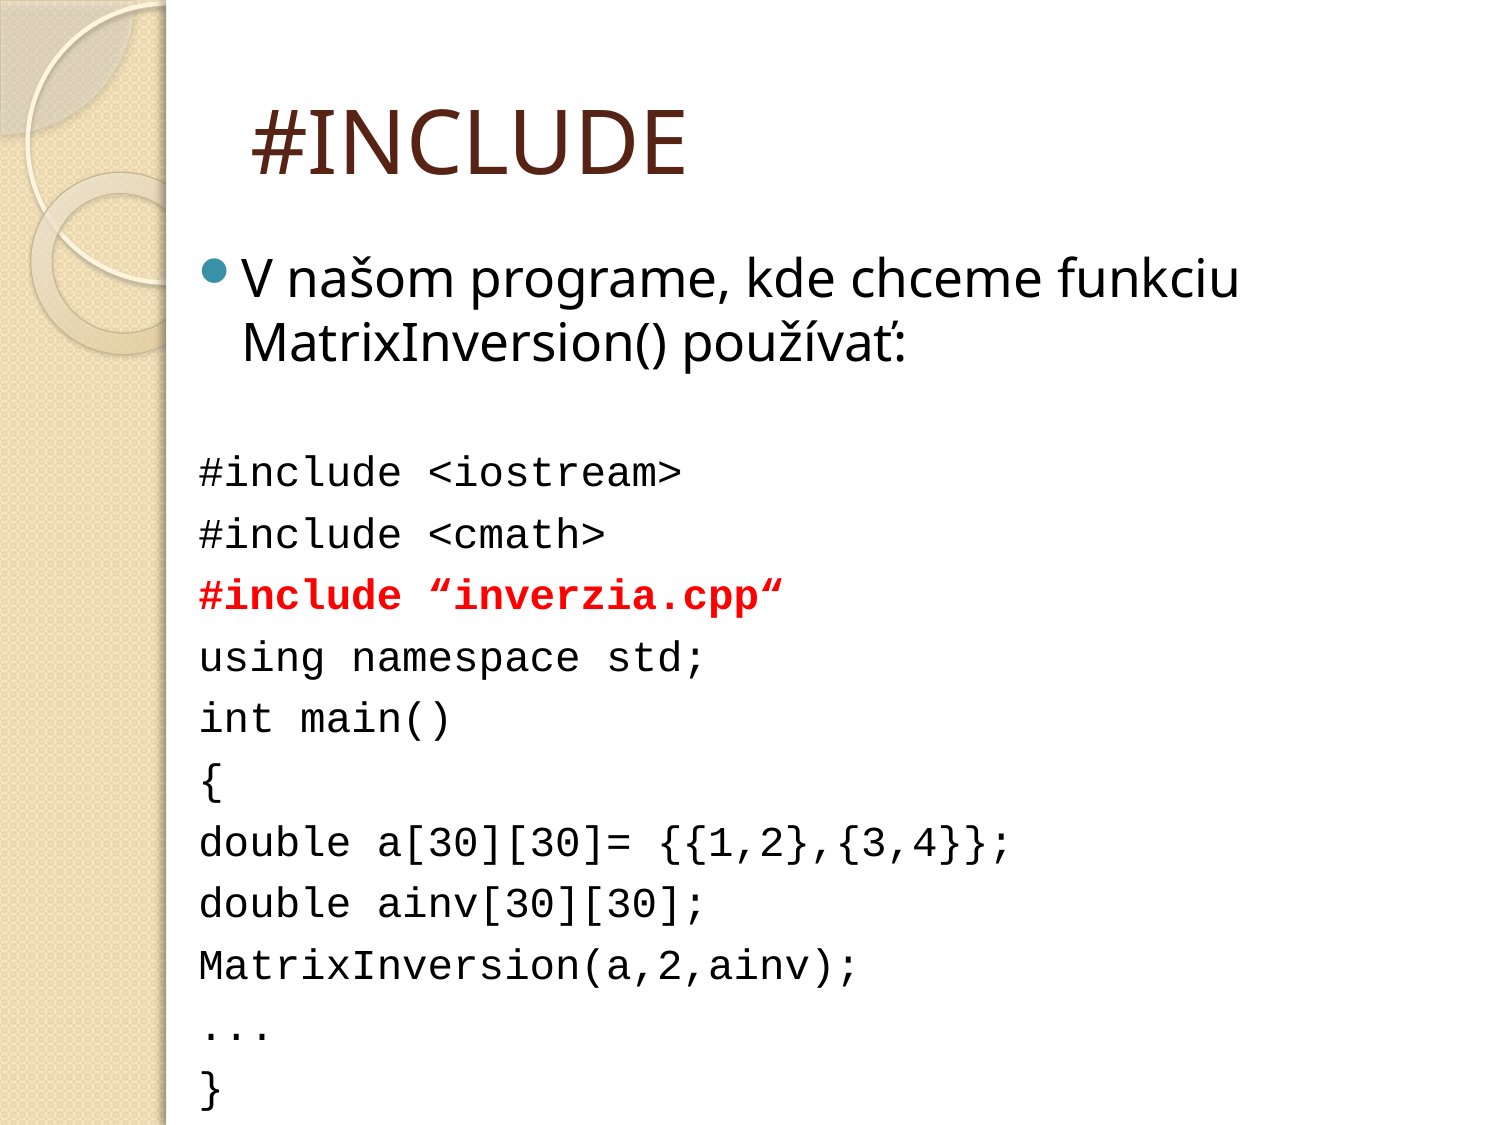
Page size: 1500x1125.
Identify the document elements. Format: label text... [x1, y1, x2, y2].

list V našom programe, kde chceme funkciu MatrixInversion() používať: #include <iostream> #include <cmath> #include “inverzia.cpp“ using namespace std; int main() { double a[30][30]= {{1,2},{3,4}}; double ainv[30][30]; MatrixInversion(a,2,ainv); ... } [171, 237, 1500, 1125]
title #INCLUDE [235, 45, 1466, 233]
